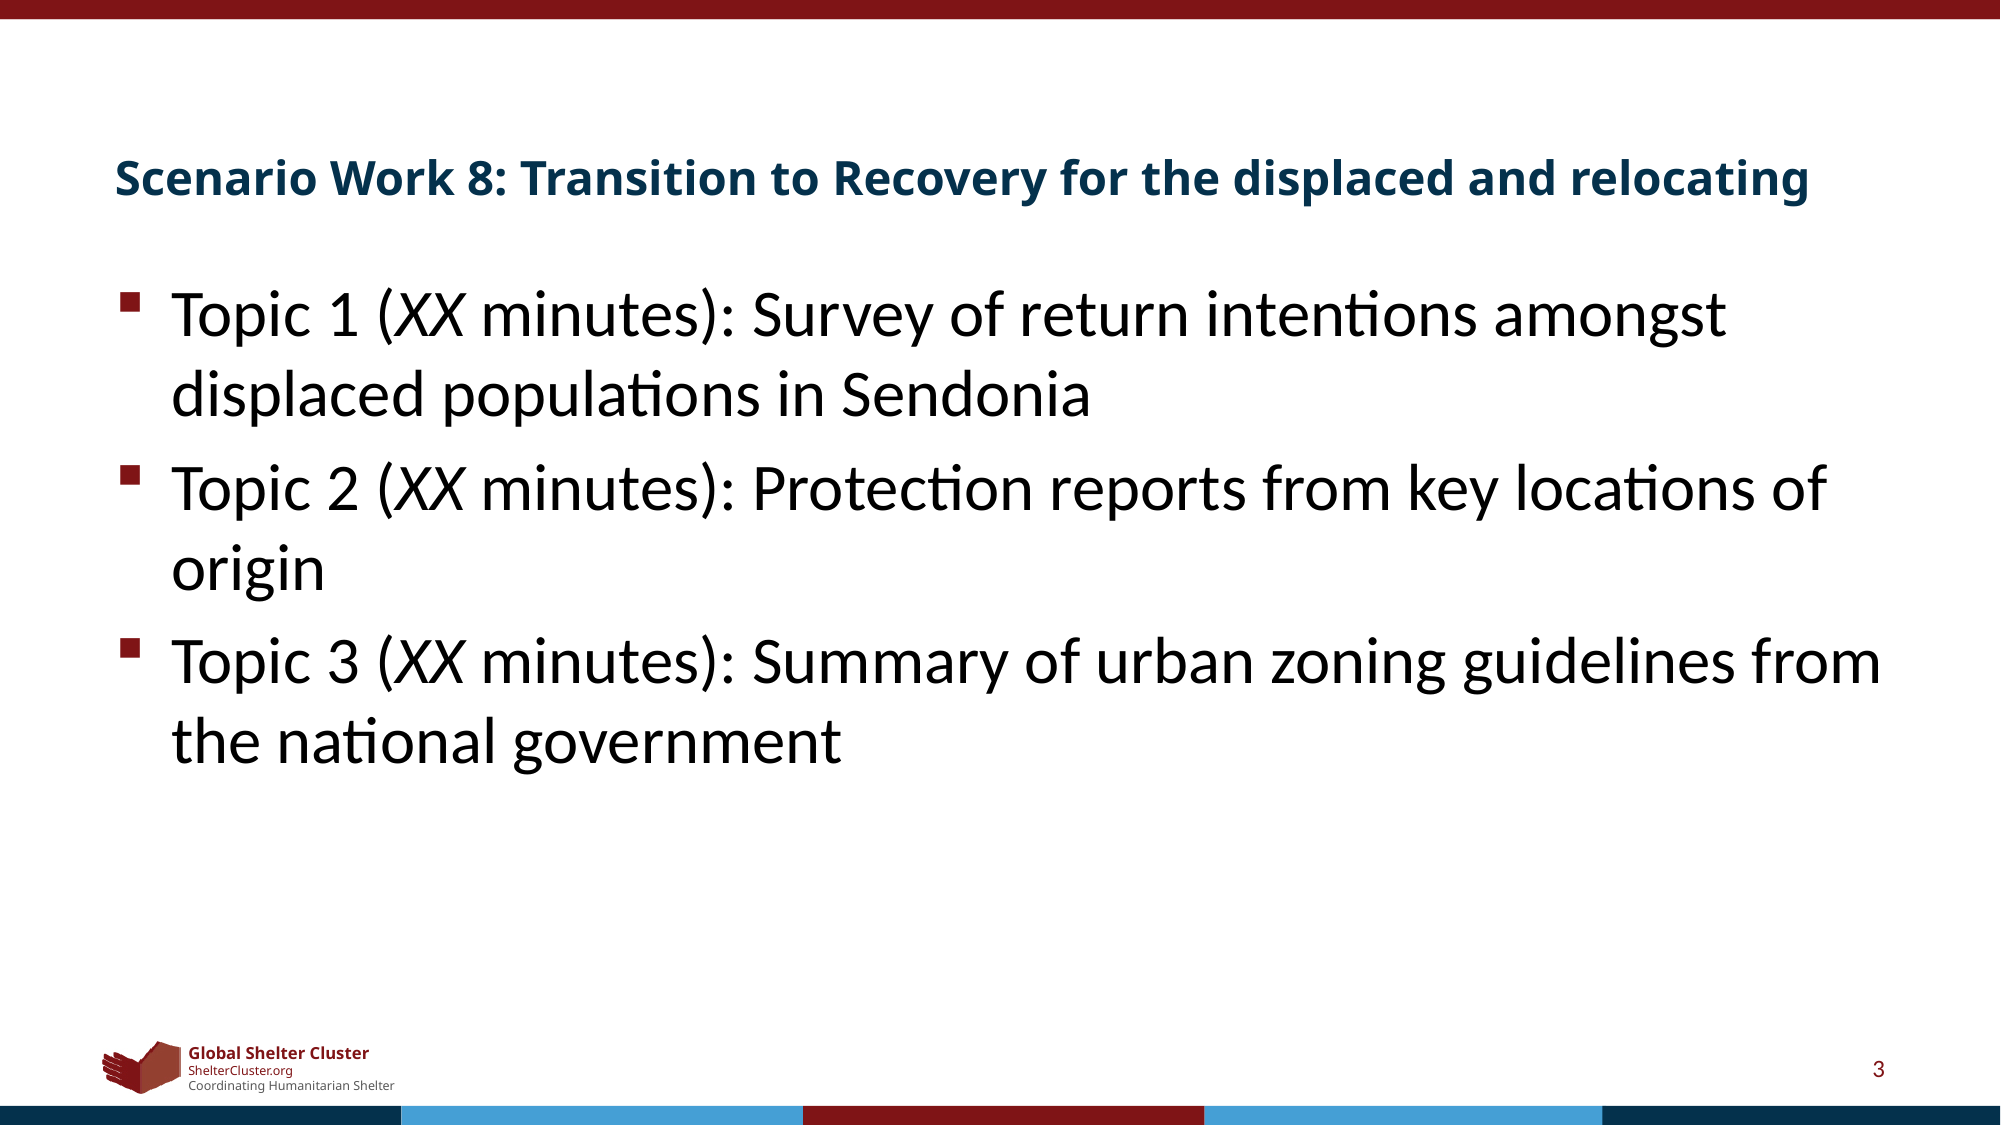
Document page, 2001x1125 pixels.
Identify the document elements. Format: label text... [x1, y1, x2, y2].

picture [102, 1041, 181, 1094]
slide_number 3 [1433, 1037, 1900, 1098]
list Topic 1 (XX minutes): Survey of return intentions amongst displaced populations in Sendonia Topic 2 (XX minutes): Protection reports from key locations of origin Topic 3 (XX minutes): Summary of urban zoning guidelines from the national government [99, 262, 1900, 1005]
title Scenario Work 8: Transition to Recovery for the displaced and relocating [99, 111, 1863, 262]
